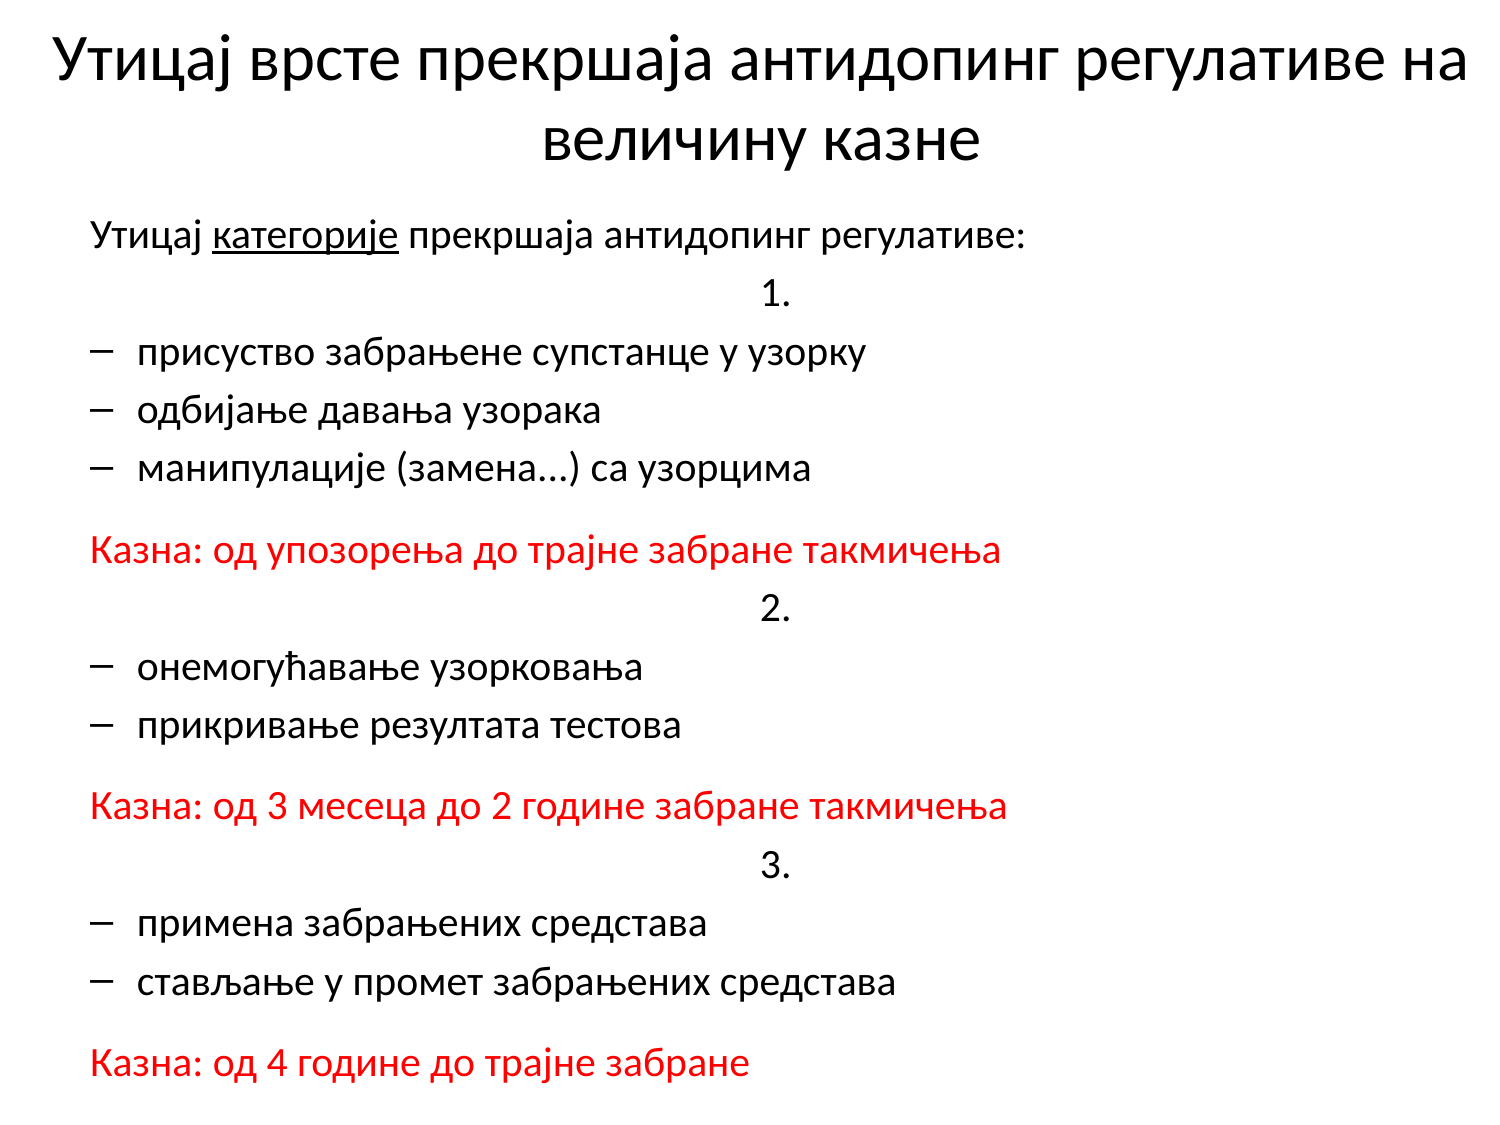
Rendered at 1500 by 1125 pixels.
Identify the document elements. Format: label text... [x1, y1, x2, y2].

title Утицај врсте прекршаја антидопинг регулативе на величину казне [23, 0, 1500, 188]
list Утицај категорије прекршаја антидопинг регулативе: 1. присуство забрањене супстанце у узорку одбијање давања узорака манипулације (замена...) са узорцима Казна: од упозорења до трајне забране такмичења 2. онемогућавање узорковања прикривање резултата тестова Казна: од 3 месеца до 2 године забране такмичења 3. примена забрањених средстава стављање у промет забрањених средстава Казна: од 4 године до трајне забране [0, 199, 1477, 942]
